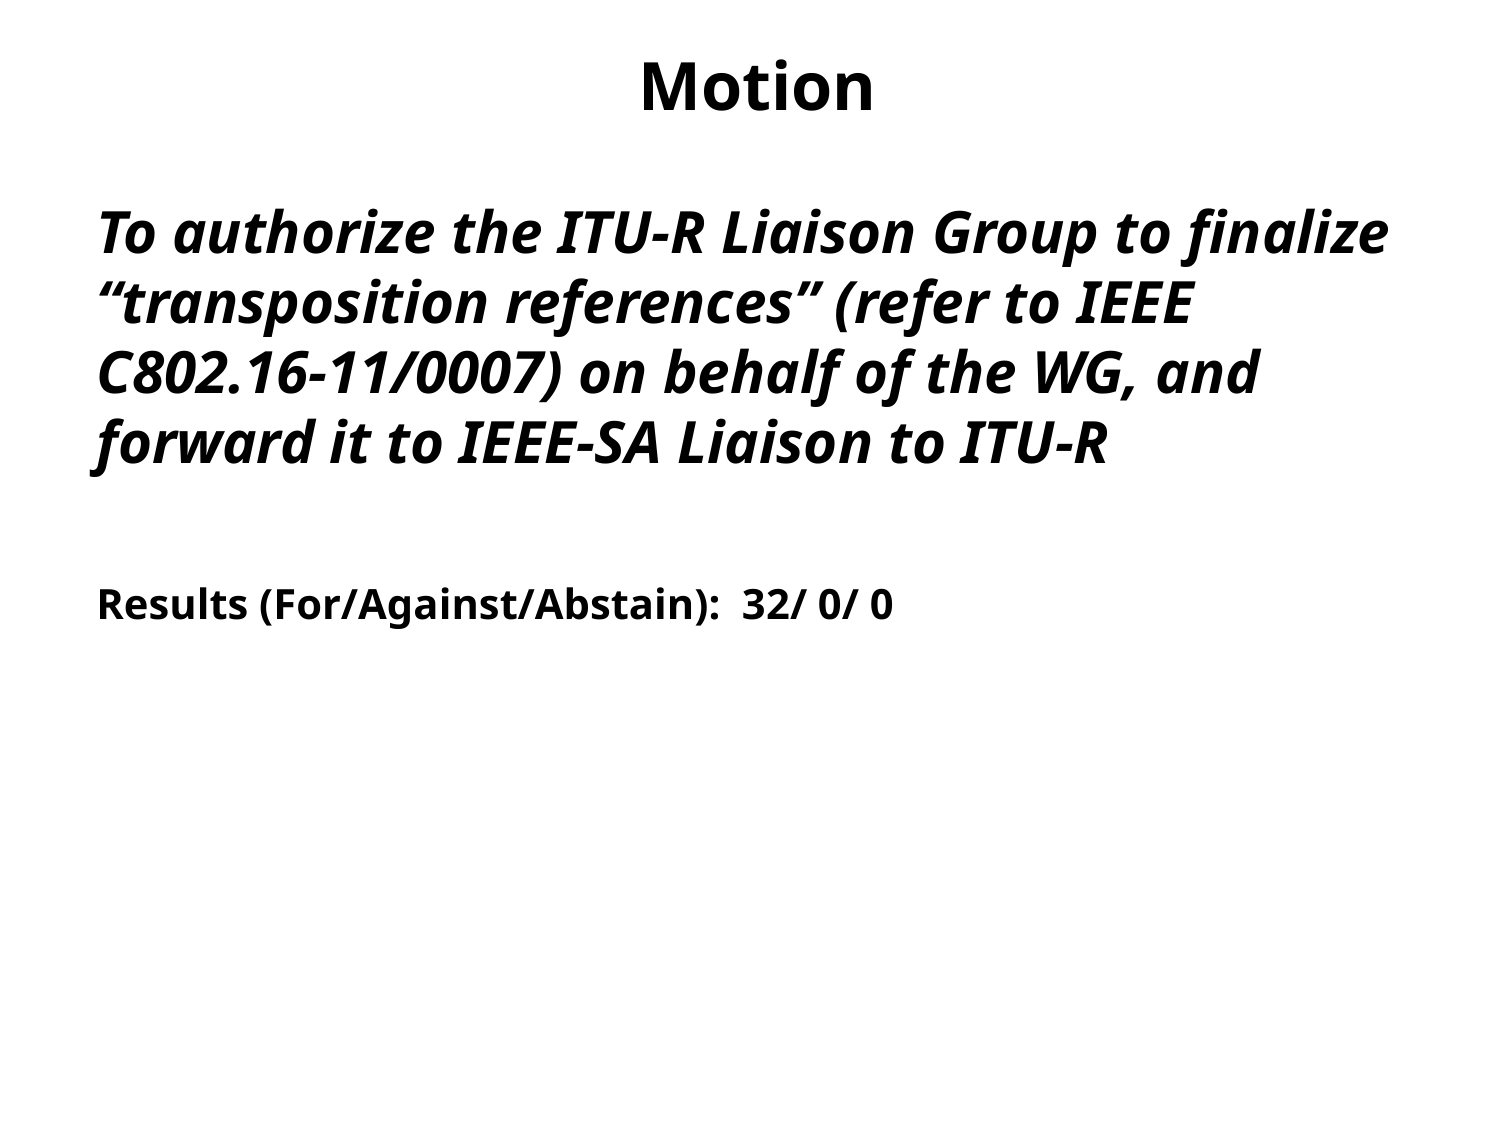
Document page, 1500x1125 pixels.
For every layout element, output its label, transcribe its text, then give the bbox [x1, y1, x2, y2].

text_box To authorize the ITU-R Liaison Group to finalize “transposition references” (refer to IEEE C802.16-11/0007) on behalf of the WG, and forward it to IEEE-SA Liaison to ITU-R Results (For/Against/Abstain): 32/ 0/ 0 [74, 187, 1425, 1005]
text_box Motion [74, 36, 1425, 152]
